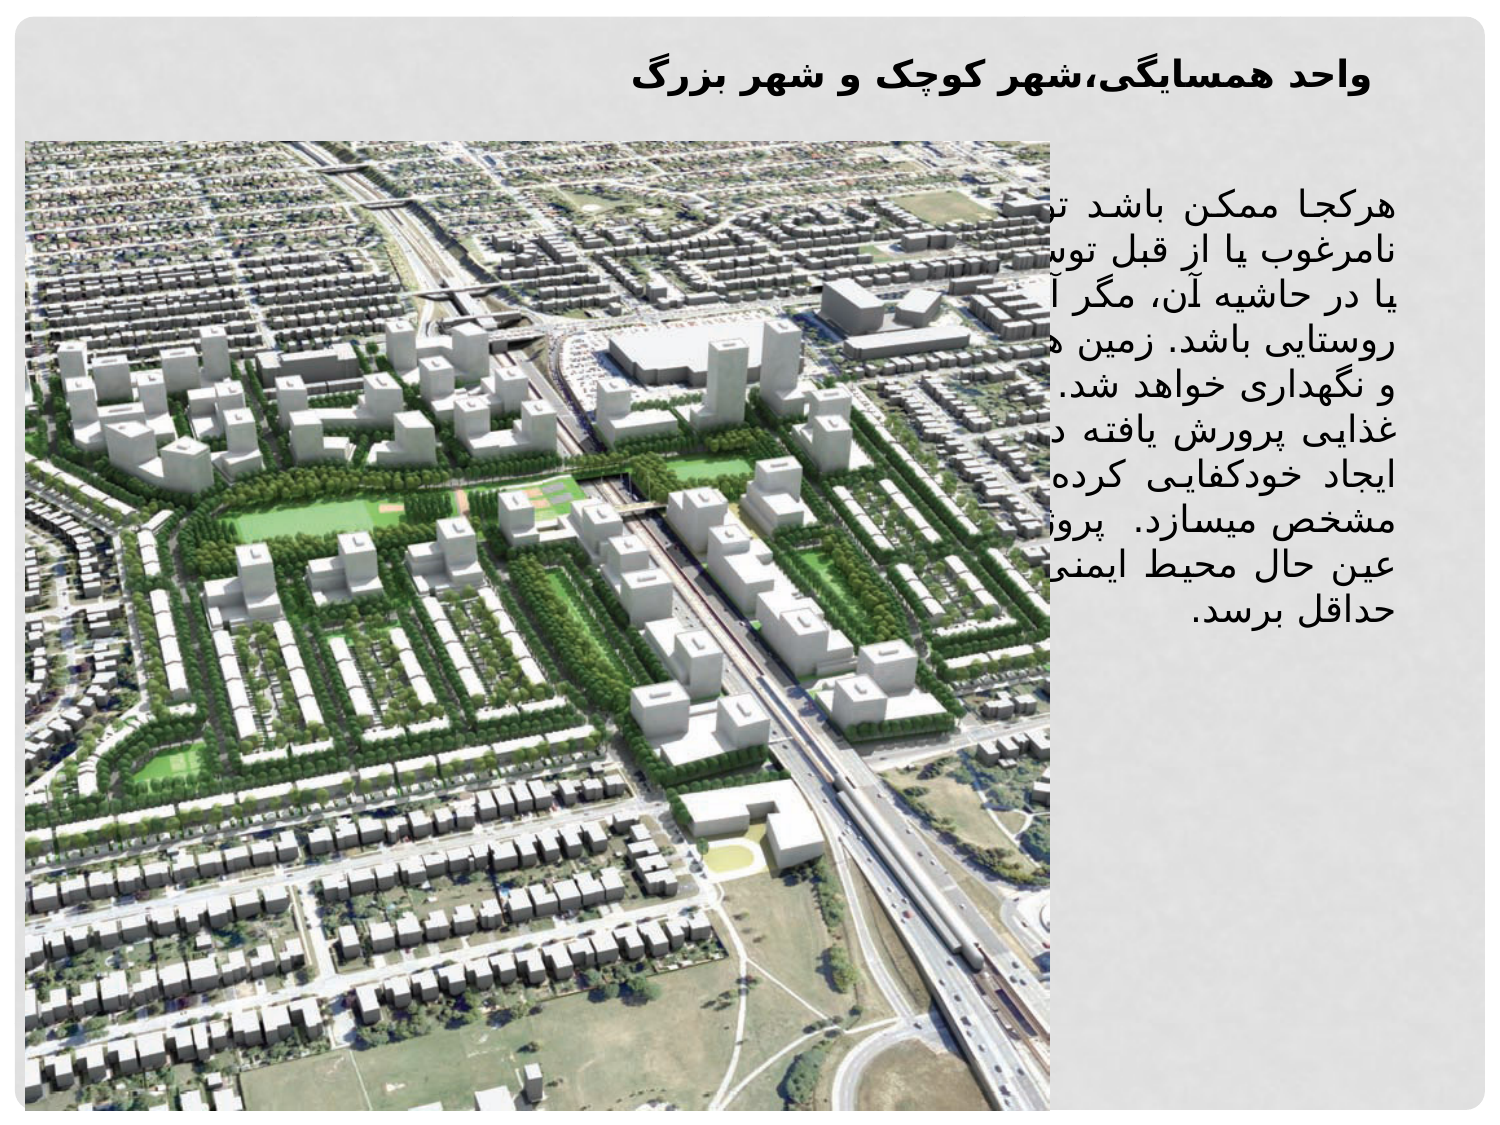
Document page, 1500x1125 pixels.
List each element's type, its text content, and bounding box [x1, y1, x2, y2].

text_box واحد همسایگی،شهر کوچک و شهر بزرگ [175, 42, 1388, 103]
picture [25, 140, 1050, 1111]
text_box هرکجا ممکن باشد توسعه ی جدید بر زمین های بدون استفاده، دارای طراحی نامرغوب یا از قبل توسعه یافته متمرکز گردد. این محلها یا در میان شهر قرار دارند یا در حاشیه آن، مگر آنکه ساختمان از لحاظ برنامه ریزی، اندازه ، مقیاس و ماهیت روستایی باشد. زمین های زراعی مرغوب و منحصر به فرد مورد حفاظت قرار گرفته و نگهداری خواهد شد. وجود یک منبع دائمی تامین آب و تولید طیف وسیعی از مواد غذایی پرورش یافته در محل که در فاصله اندکی(از واحد همسایگی) قرار دارند، ایجاد خودکفایی کرده و وسعت کلی واحدهای همسایگی و شهرهای کوچک را مشخص میسازد. پروژه ها به نحوی طراحی شوند که از آلودگی نوری کاسته و در عین حال محیط ایمنی برای عابران پیاده فراهم نمایند. آلودگی صوتی نیز باید به حداقل برسد. [1050, 172, 1412, 683]
